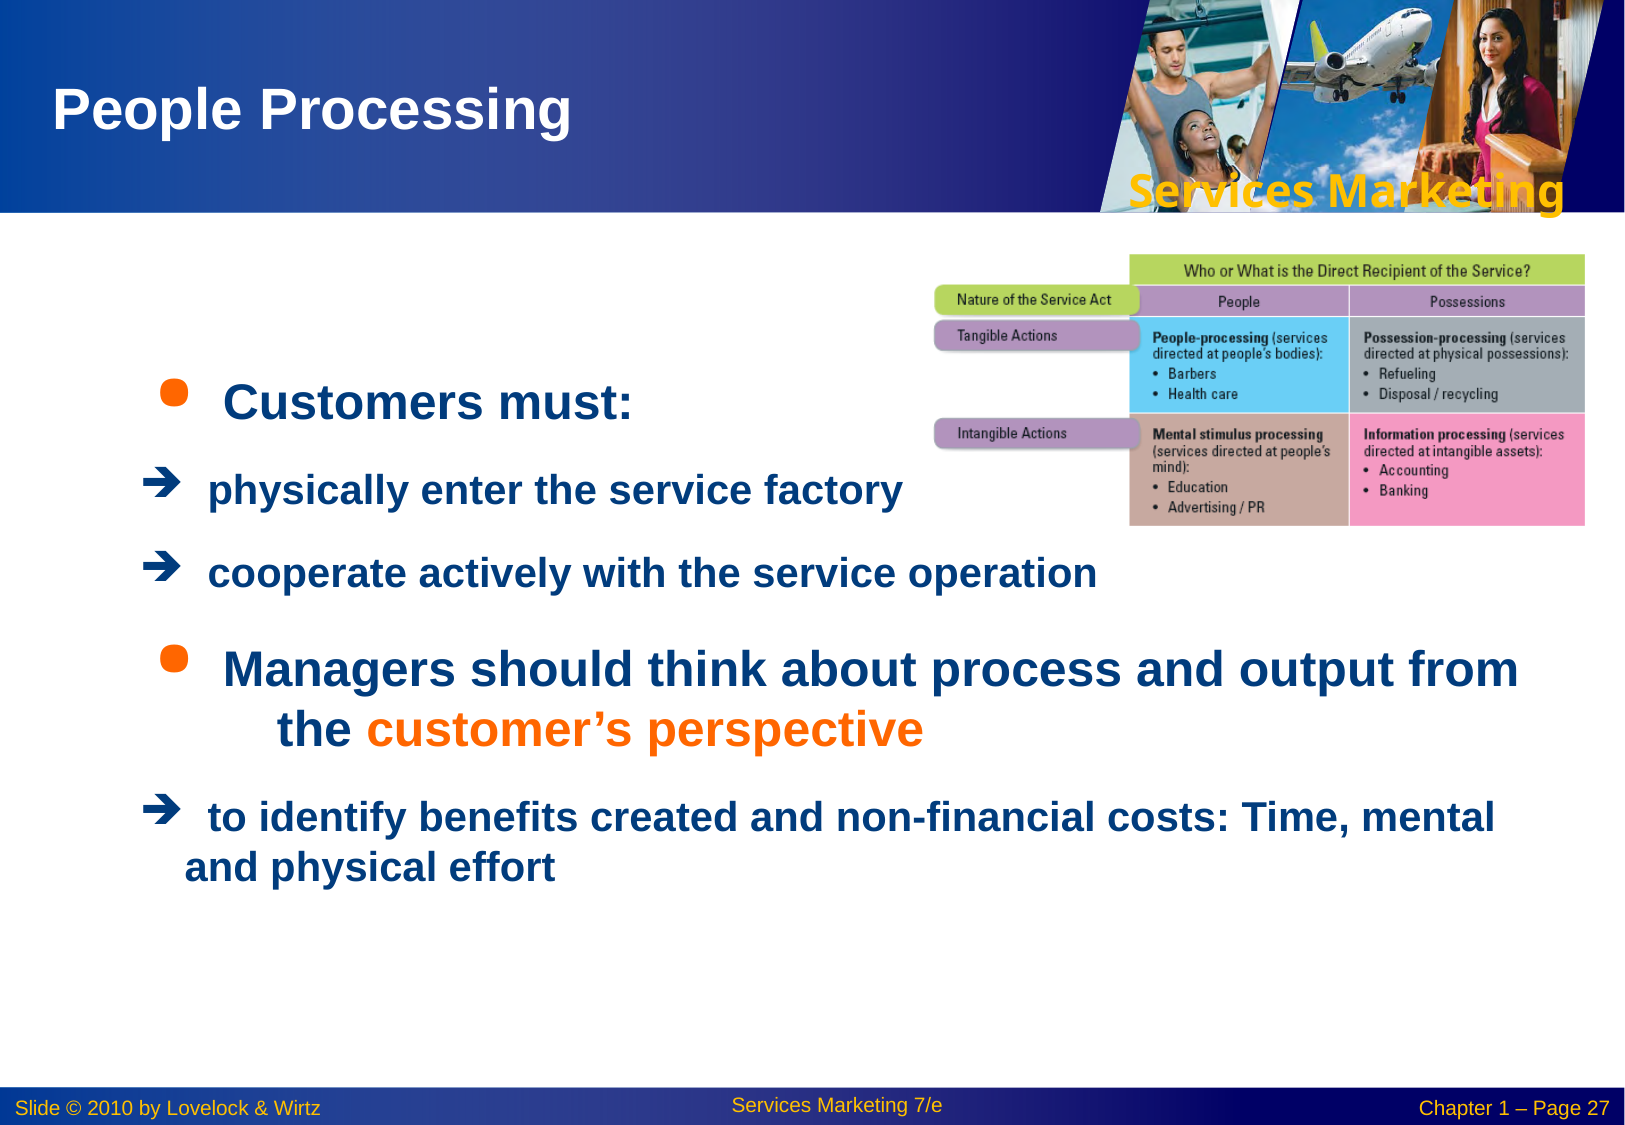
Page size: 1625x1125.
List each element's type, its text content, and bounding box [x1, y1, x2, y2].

picture [1162, 186, 1172, 192]
title People Processing [36, 37, 1088, 176]
picture [1546, 187, 1556, 202]
text_box Customers must: physically enter the service factory cooperate actively with the service operation Managers should think about process and output from the customer’s perspective to identify benefits created and non-financial costs: Time, mental and physical effort [48, 360, 1539, 1002]
picture [924, 224, 1602, 546]
picture [1100, 0, 1604, 213]
